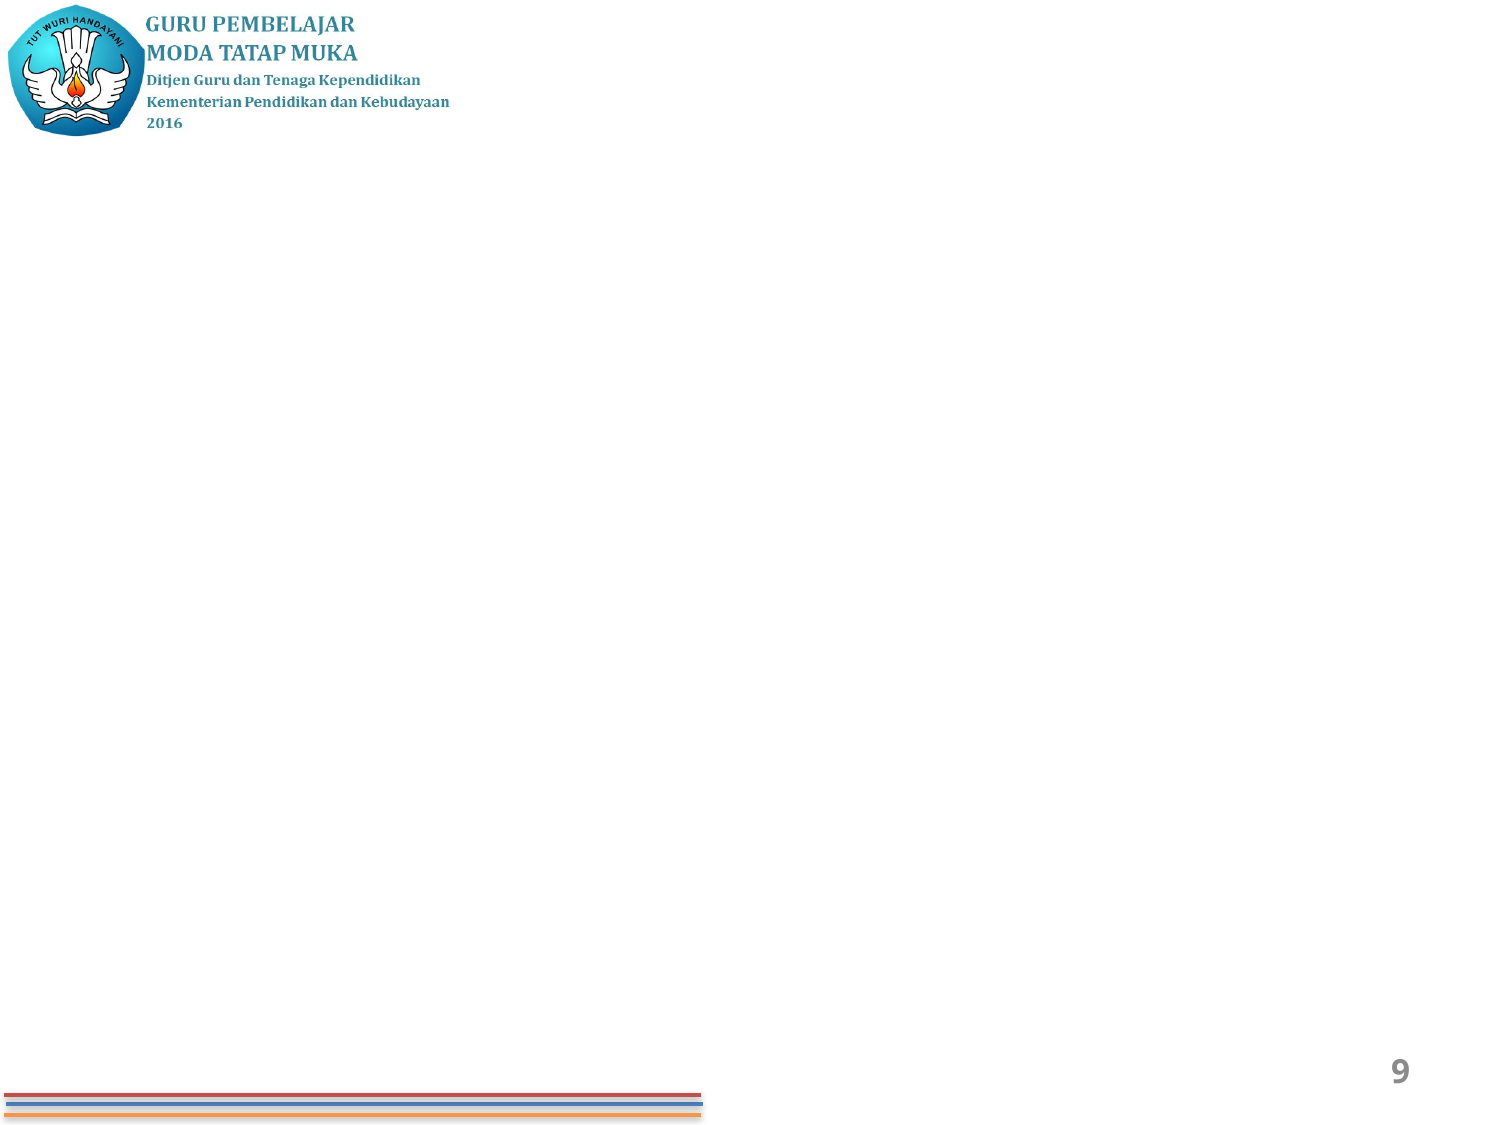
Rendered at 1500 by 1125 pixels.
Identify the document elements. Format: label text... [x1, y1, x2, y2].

picture [4, 0, 455, 139]
slide_number 9 [1074, 1042, 1425, 1103]
